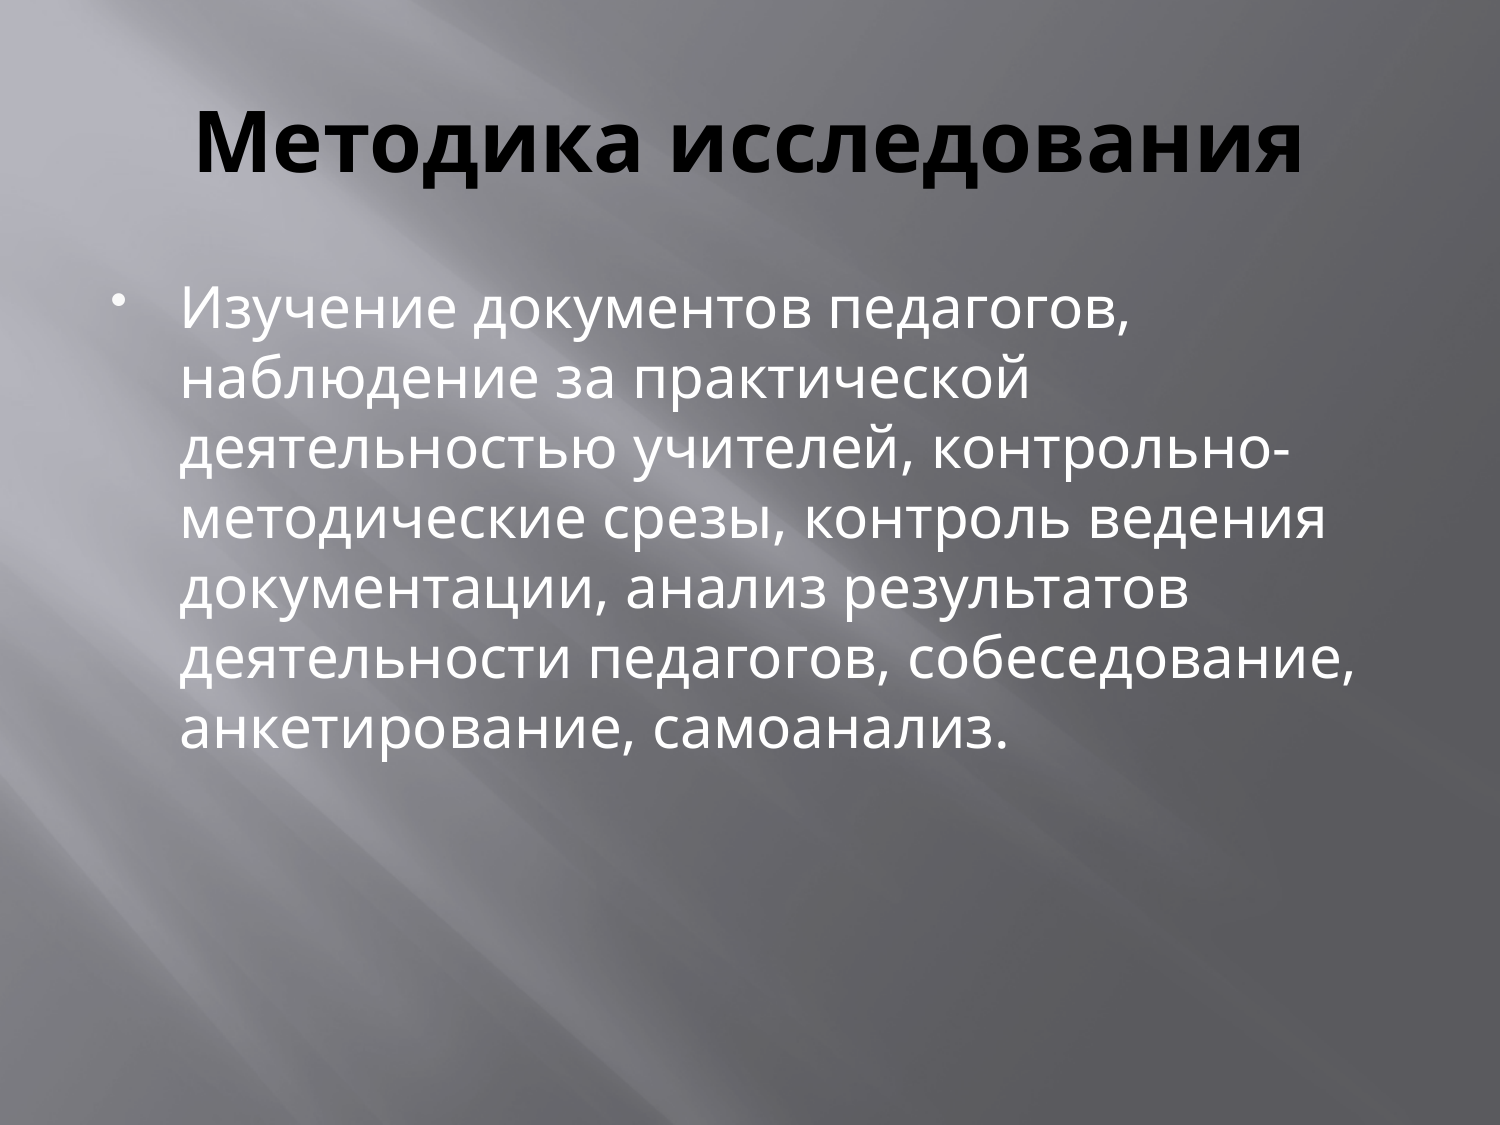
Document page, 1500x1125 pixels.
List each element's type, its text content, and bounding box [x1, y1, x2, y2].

title Методика исследования [75, 45, 1425, 233]
list Изучение документов педагогов, наблюдение за практической деятельностью учителей, контрольно-методические срезы, контроль ведения документации, анализ результатов деятельности педагогов, собеседование, анкетирование, самоанализ. [75, 262, 1425, 1035]
